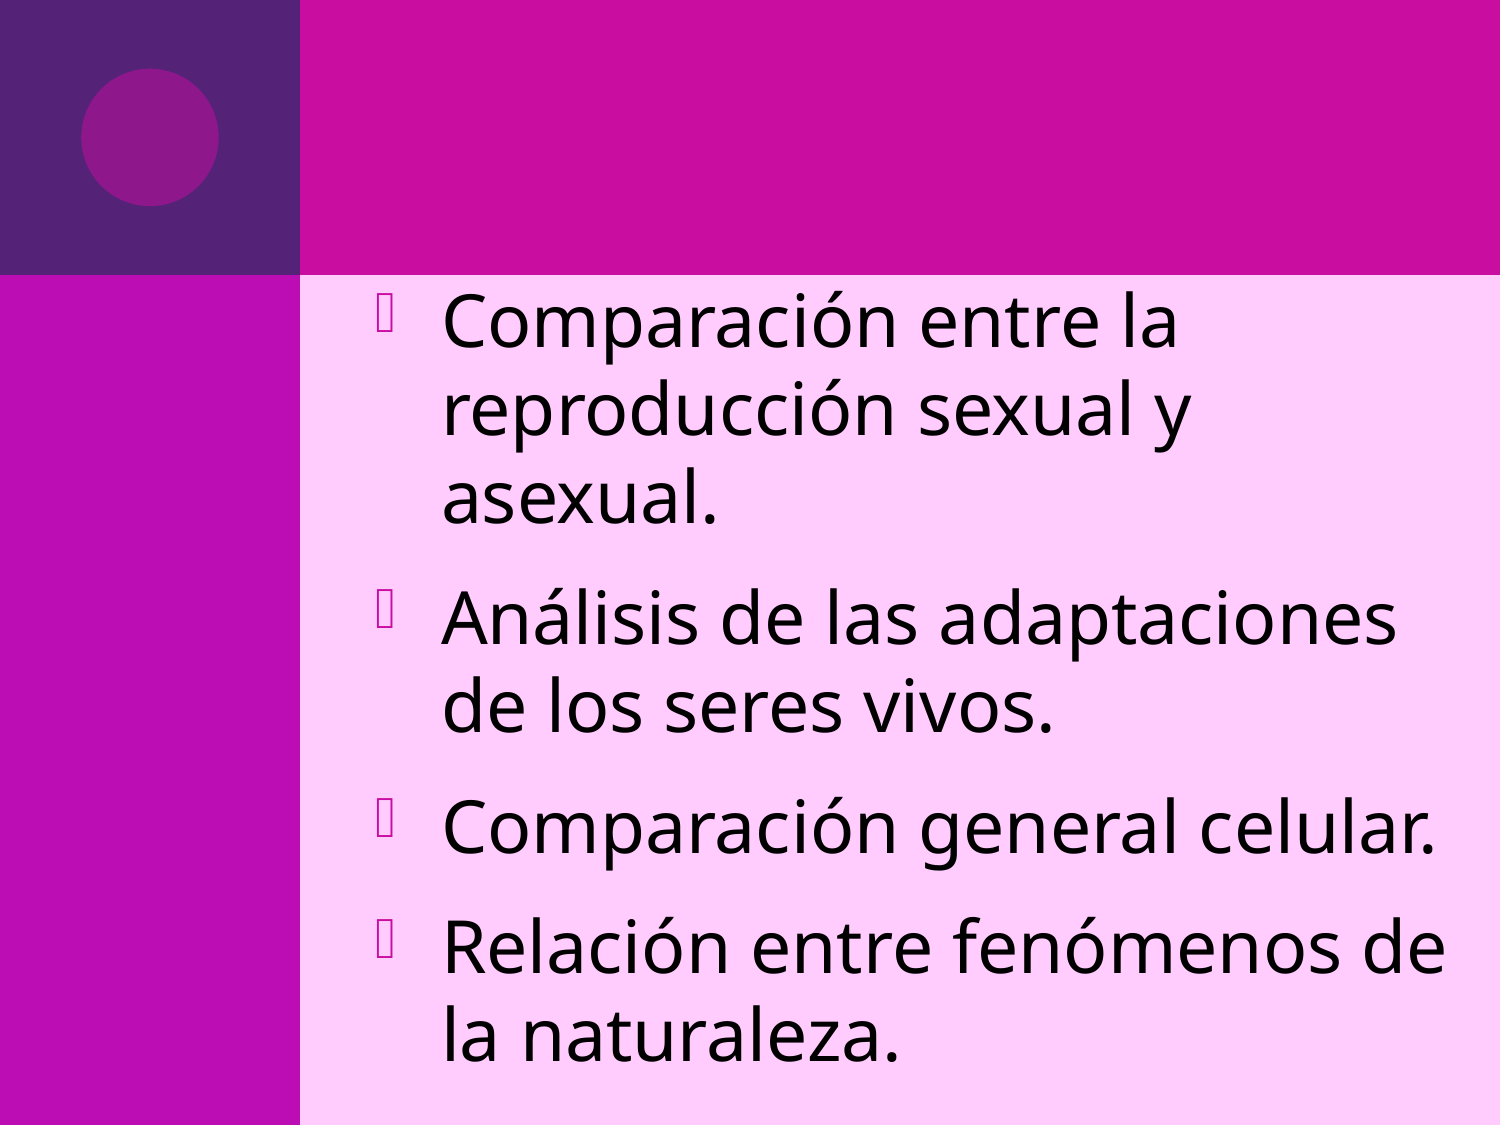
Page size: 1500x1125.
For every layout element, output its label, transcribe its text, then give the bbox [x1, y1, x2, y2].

list Comparación entre la reproducción sexual y asexual. Análisis de las adaptaciones de los seres vivos. Comparación general celular. Relación entre fenómenos de la naturaleza. [360, 267, 1472, 1099]
